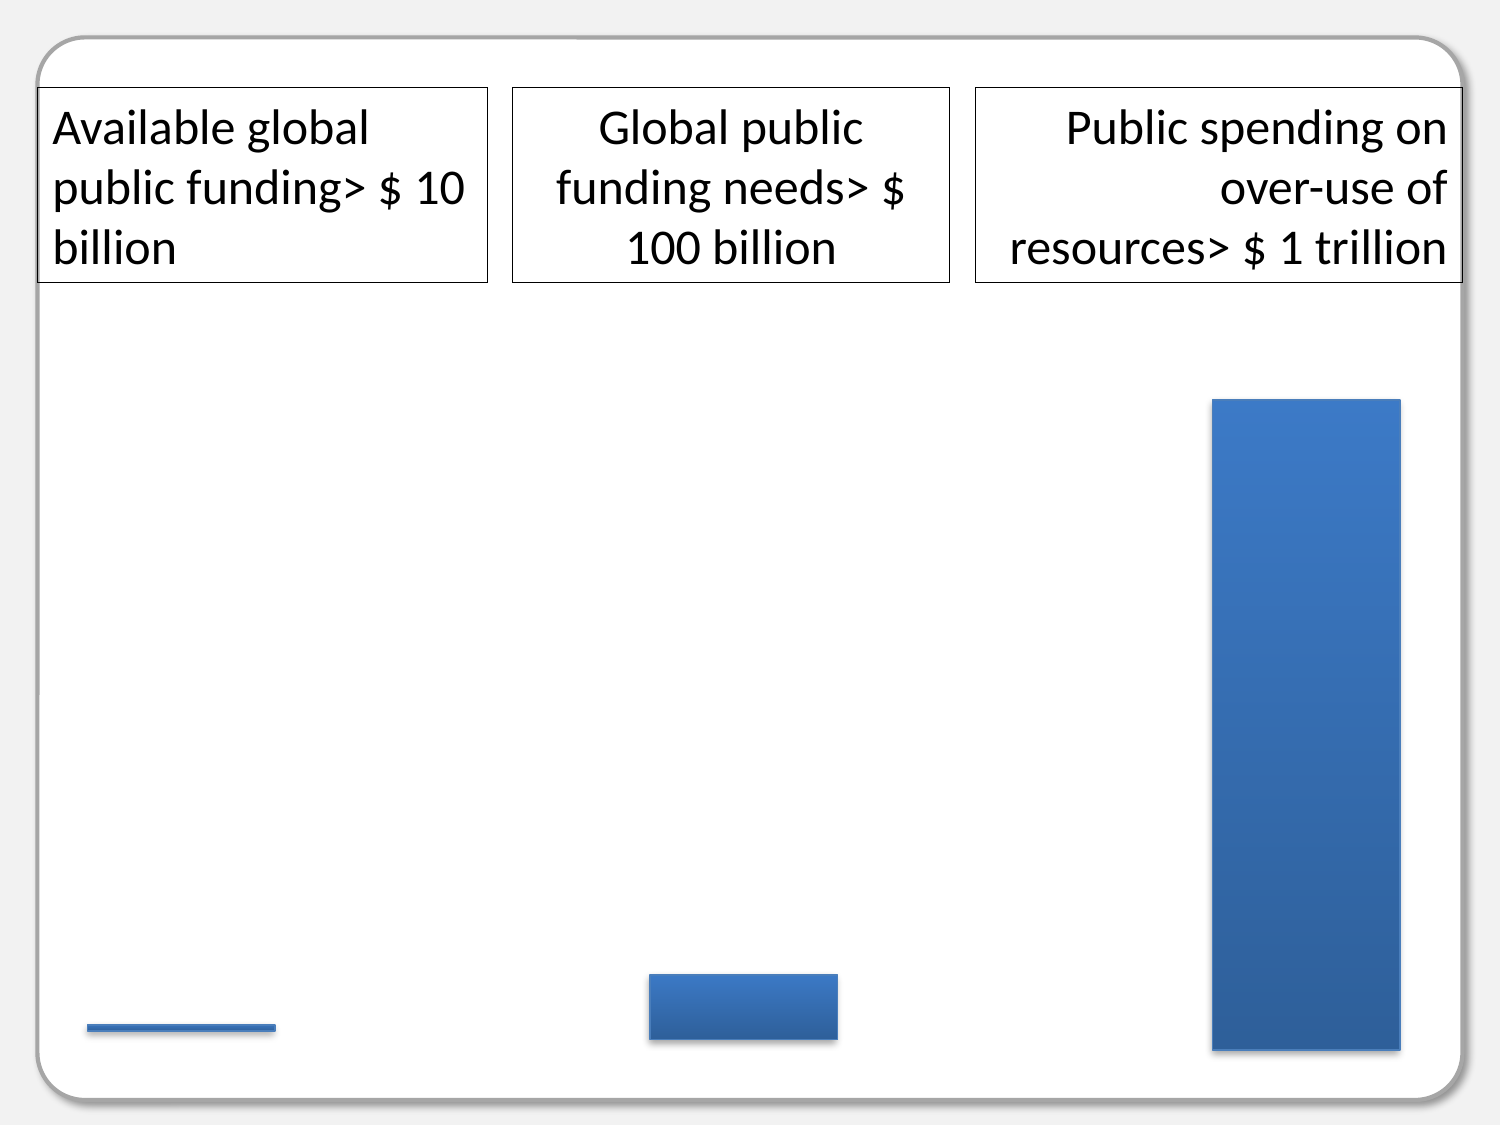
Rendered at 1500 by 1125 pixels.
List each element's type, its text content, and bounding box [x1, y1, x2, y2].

text_box Available global public funding> $ 10 billion [37, 87, 488, 283]
text_box Global public funding needs> $ 100 billion [512, 87, 950, 283]
text_box [1212, 399, 1401, 1051]
text_box [649, 974, 838, 1040]
text_box [87, 1024, 276, 1032]
text_box Public spending on over-use of resources> $ 1 trillion [975, 87, 1463, 283]
